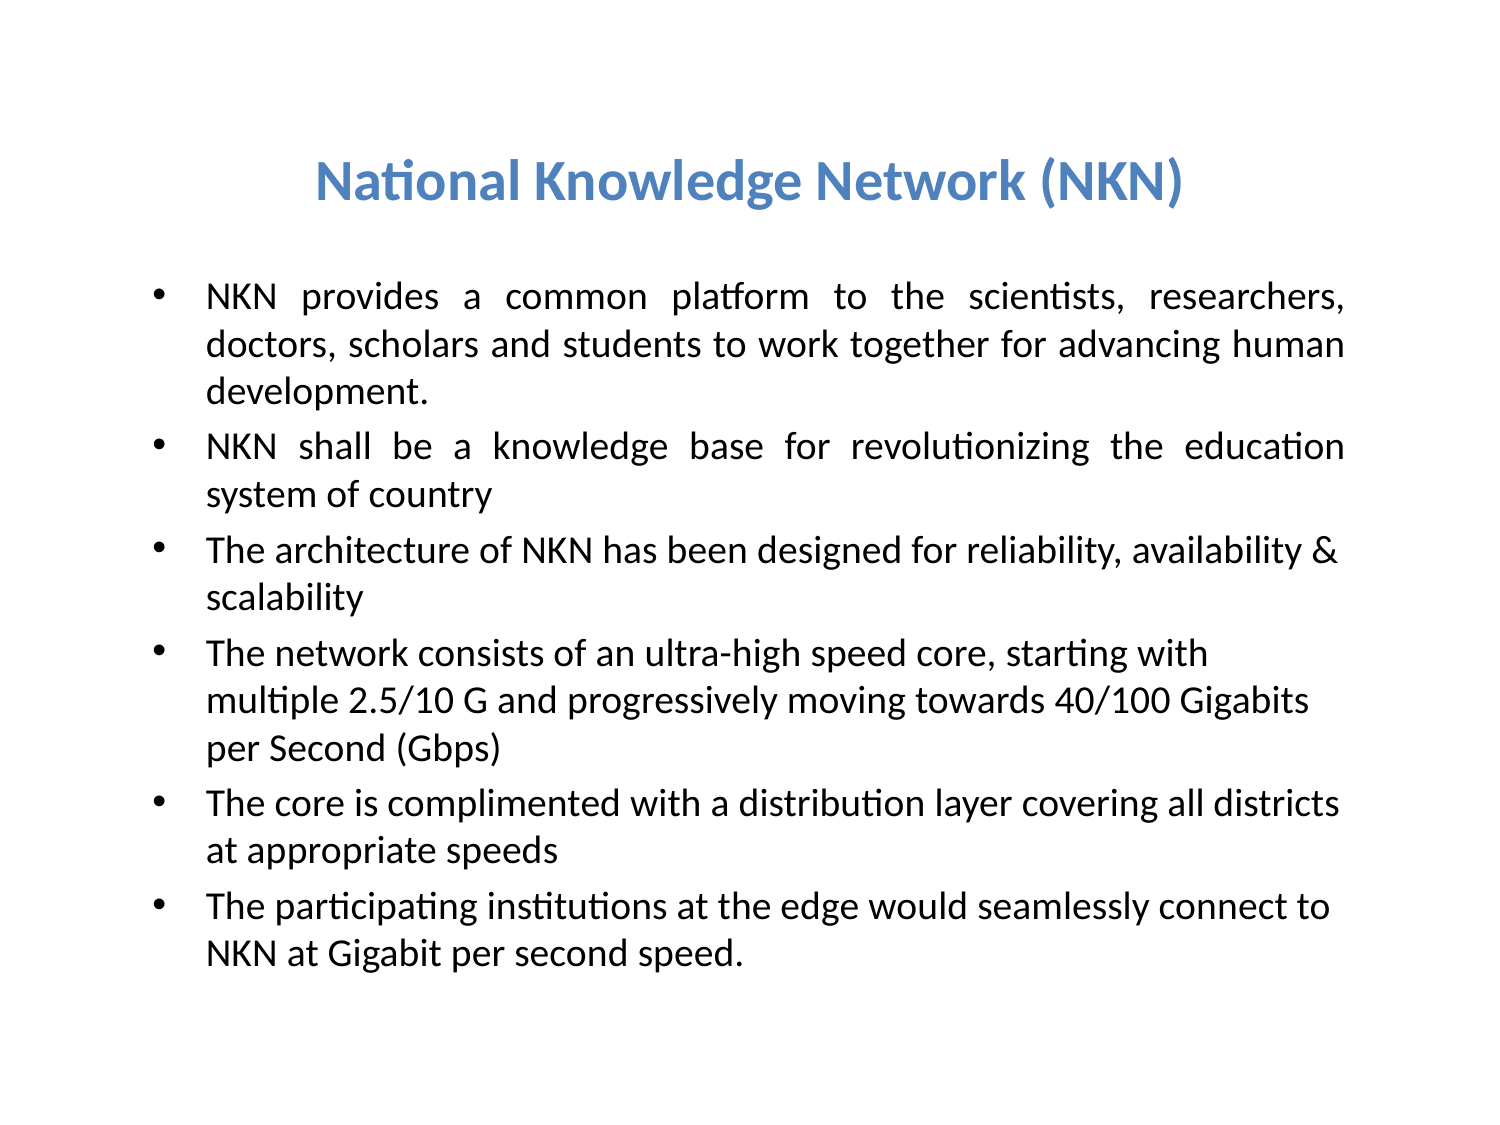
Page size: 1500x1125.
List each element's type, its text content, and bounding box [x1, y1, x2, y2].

list NKN provides a common platform to the scientists, researchers, doctors, scholars and students to work together for advancing human development. NKN shall be a knowledge base for revolutionizing the education system of country The architecture of NKN has been designed for reliability, availability & scalability The network consists of an ultra-high speed core, starting with multiple 2.5/10 G and progressively moving towards 40/100 Gigabits per Second (Gbps) The core is complimented with a distribution layer covering all districts at appropriate speeds The participating institutions at the edge would seamlessly connect to NKN at Gigabit per second speed. [137, 262, 1363, 988]
title National Knowledge Network (NKN) [75, 115, 1425, 238]
